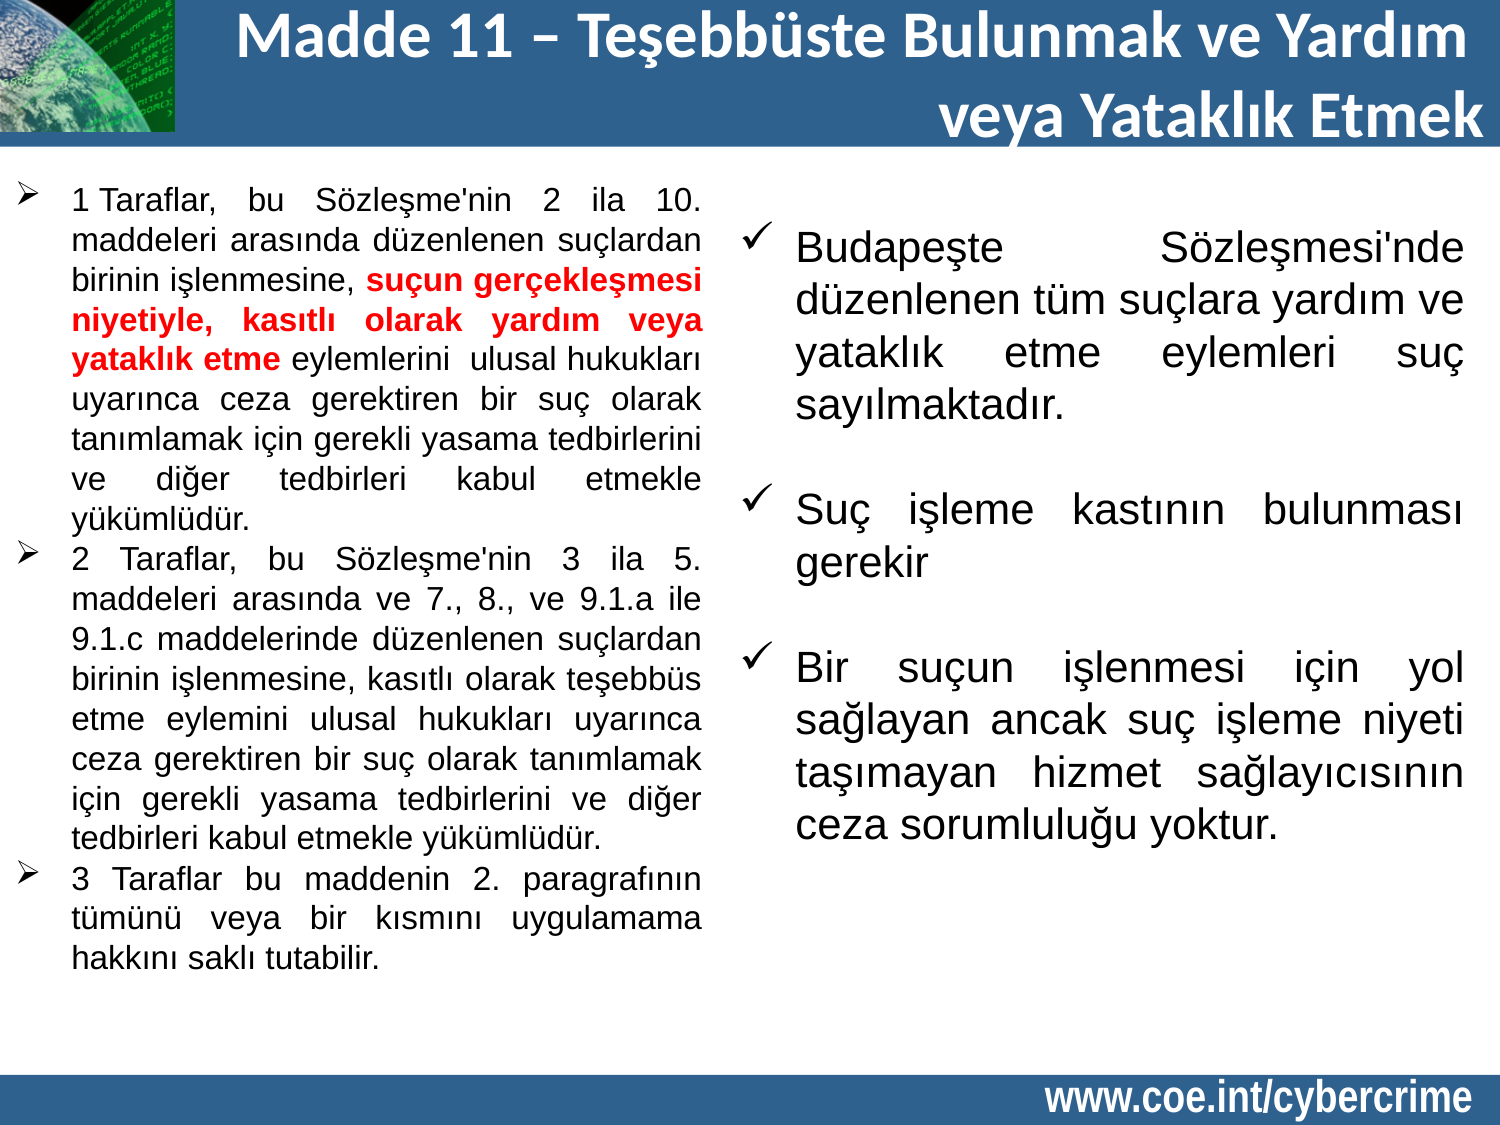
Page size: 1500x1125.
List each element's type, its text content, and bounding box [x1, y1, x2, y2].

picture [0, 0, 175, 132]
text_box 1 Taraflar, bu Sözleşme'nin 2 ila 10. maddeleri arasında düzenlenen suçlardan birinin işlenmesine, suçun gerçekleşmesi niyetiyle, kasıtlı olarak yardım veya yataklık etme eylemlerini ulusal hukukları uyarınca ceza gerektiren bir suç olarak tanımlamak için gerekli yasama tedbirlerini ve diğer tedbirleri kabul etmekle yükümlüdür. 2 Taraflar, bu Sözleşme'nin 3 ila 5. maddeleri arasında ve 7., 8., ve 9.1.a ile 9.1.c maddelerinde düzenlenen suçlardan birinin işlenmesine, kasıtlı olarak teşebbüs etme eylemini ulusal hukukları uyarınca ceza gerektiren bir suç olarak tanımlamak için gerekli yasama tedbirlerini ve diğer tedbirleri kabul etmekle yükümlüdür. 3 Taraflar bu maddenin 2. paragrafının tümünü veya bir kısmını uygulamama hakkını saklı tutabilir. [0, 170, 718, 984]
text_box Madde 11 – Teşebbüste Bulunmak ve Yardım veya Yataklık Etmek [0, 0, 1500, 149]
text_box www.coe.int/cybercrime [1030, 1059, 1500, 1125]
text_box [0, 1073, 1030, 1125]
text_box Budapeşte Sözleşmesi'nde düzenlenen tüm suçlara yardım ve yataklık etme eylemleri suç sayılmaktadır. Suç işleme kastının bulunması gerekir Bir suçun işlenmesi için yol sağlayan ancak suç işleme niyeti taşımayan hizmet sağlayıcısının ceza sorumluluğu yoktur. [724, 211, 1480, 857]
